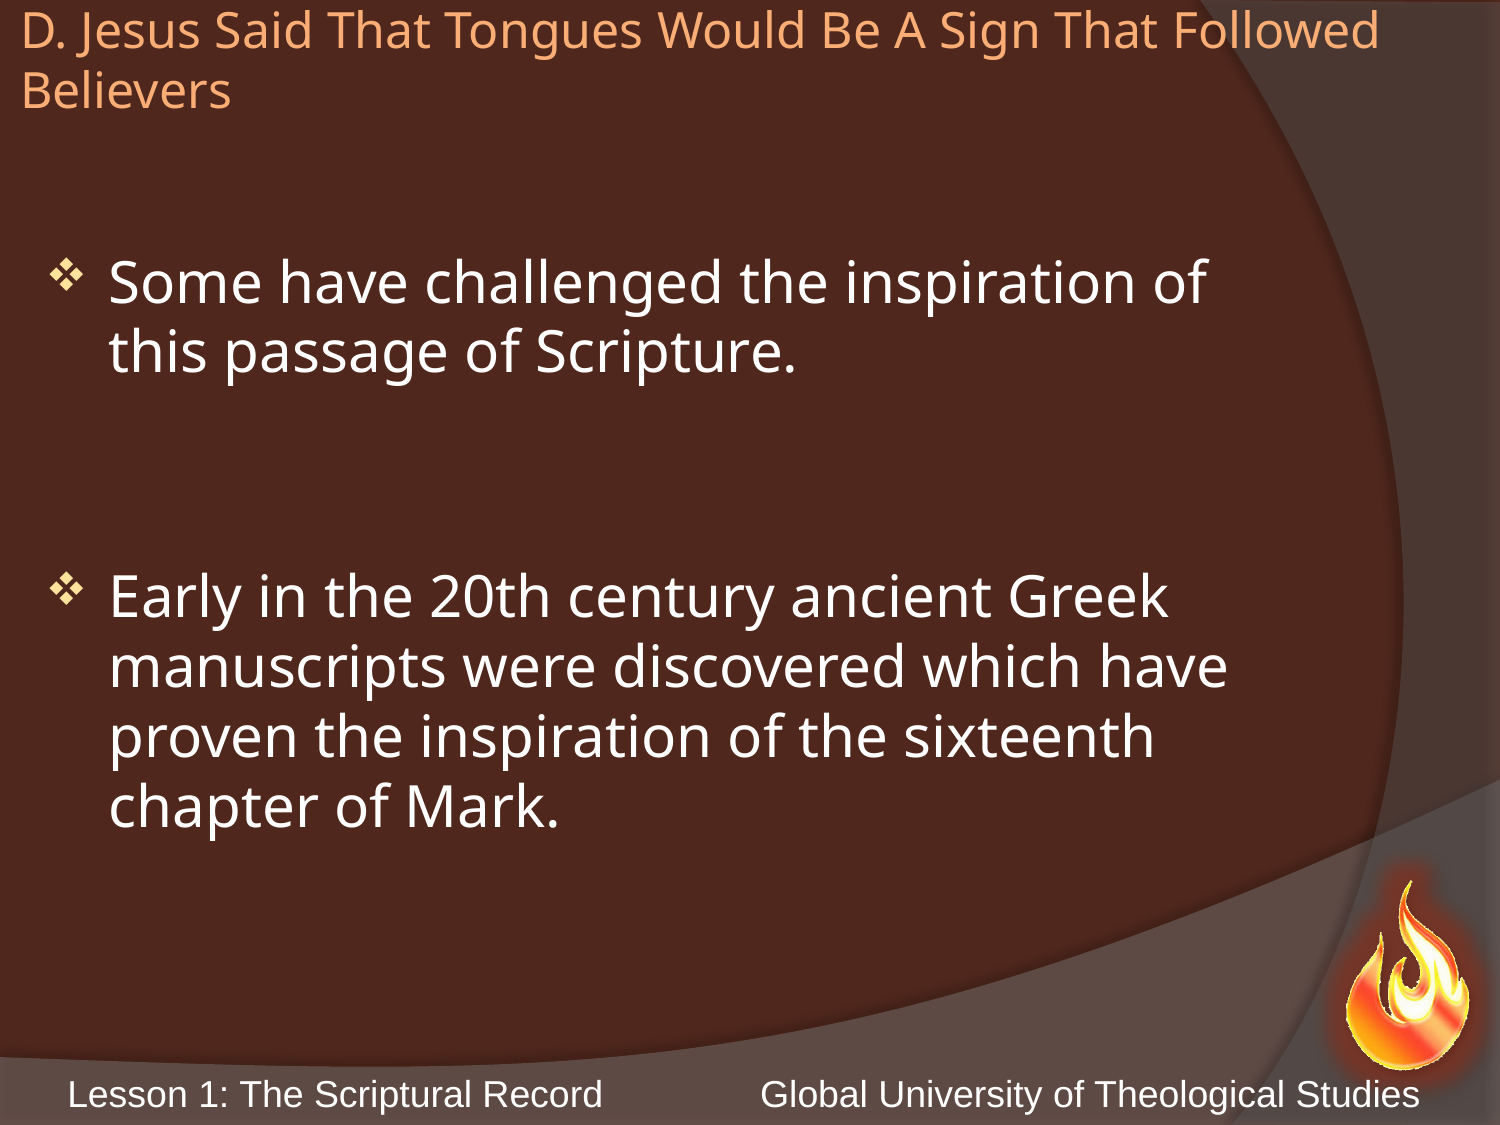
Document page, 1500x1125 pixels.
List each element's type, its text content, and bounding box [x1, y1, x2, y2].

title D. Jesus Said That Tongues Would Be A Sign That Followed Believers [12, 0, 1500, 118]
text_box Lesson 1: The Scriptural Record Global University of Theological Studies [0, 1062, 1500, 1123]
list Some have challenged the inspiration of this passage of Scripture. Early in the 20th century ancient Greek manuscripts were discovered which have proven the inspiration of the sixteenth chapter of Mark. [24, 237, 1313, 1038]
picture [1339, 874, 1476, 1078]
